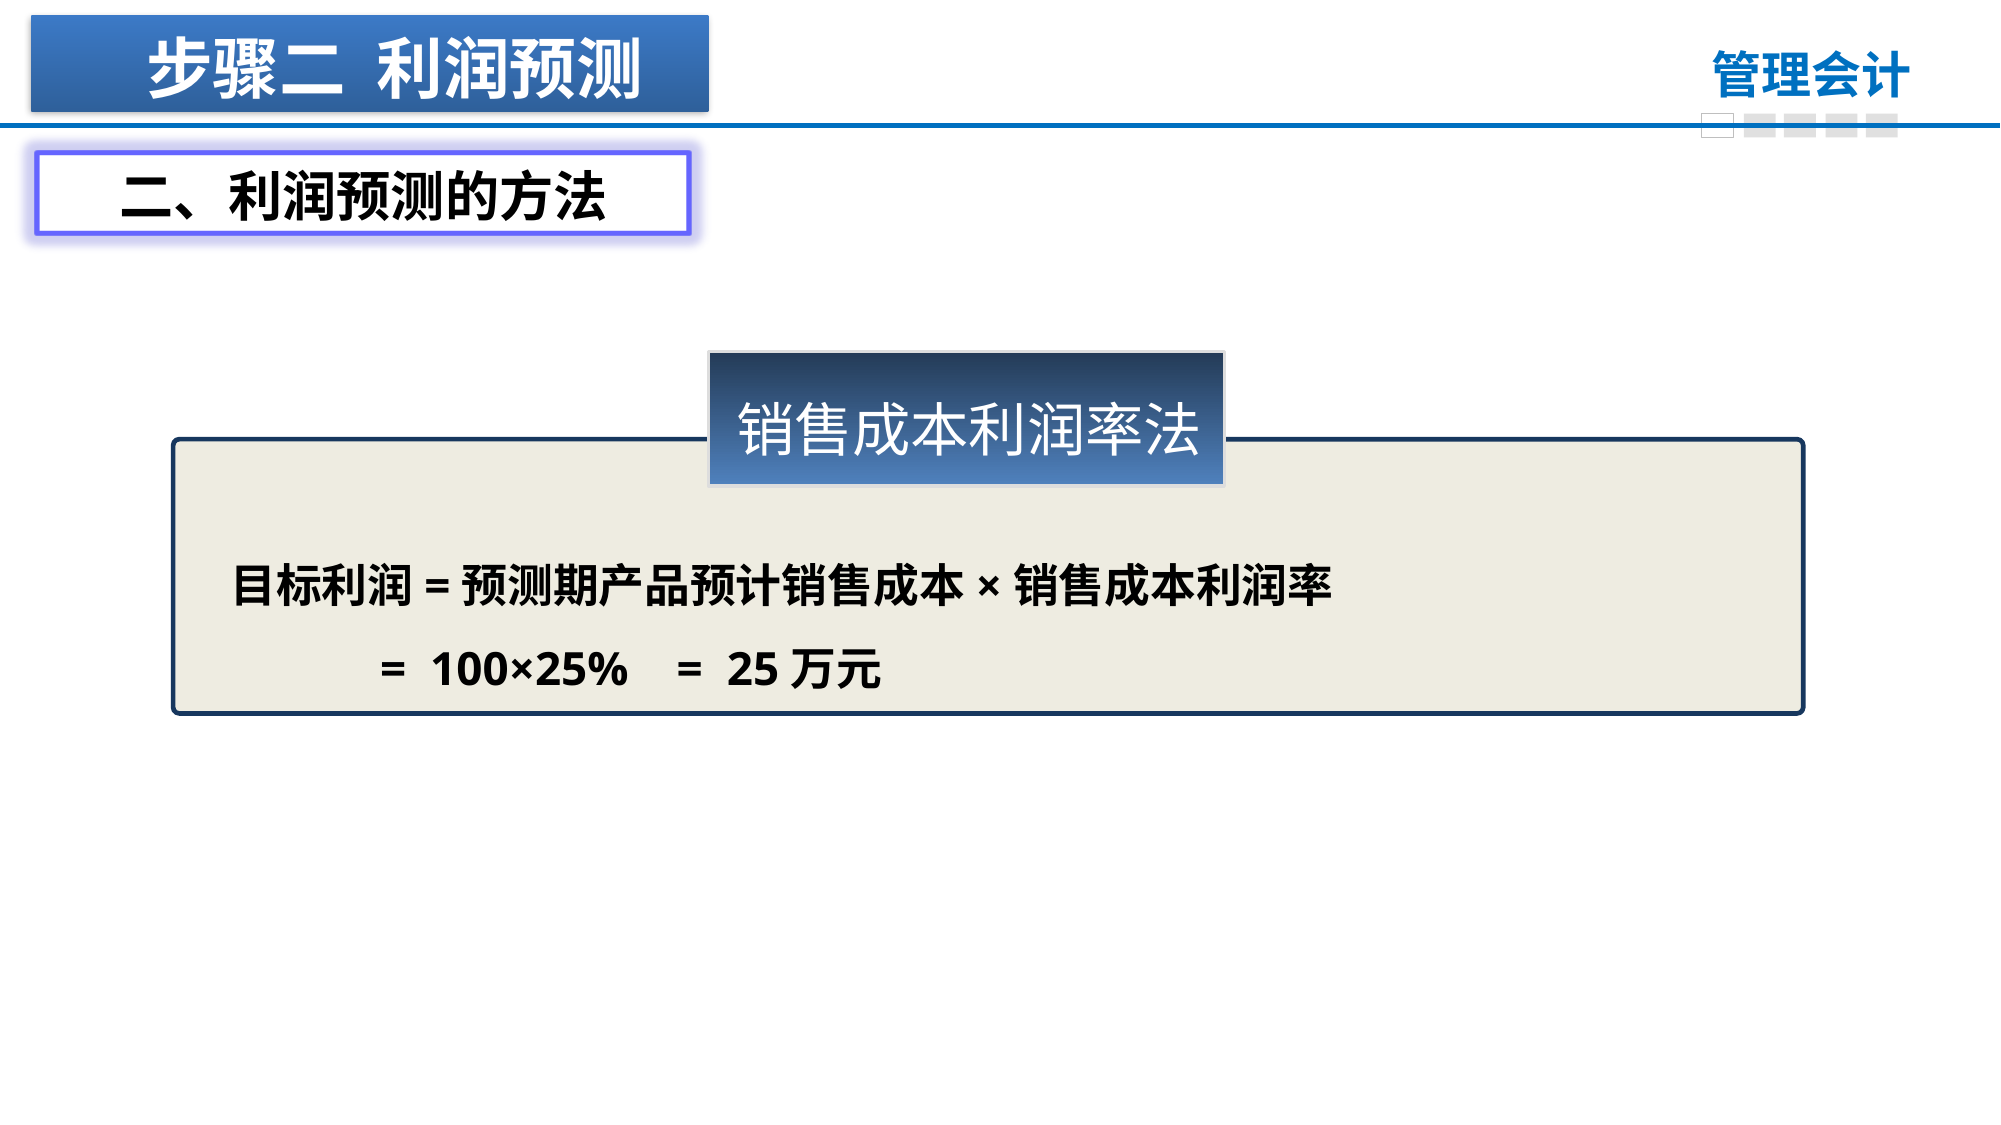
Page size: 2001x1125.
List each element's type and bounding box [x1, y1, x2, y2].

text_box [7, 125, 719, 261]
text_box [31, 14, 709, 117]
text_box [172, 351, 1804, 714]
